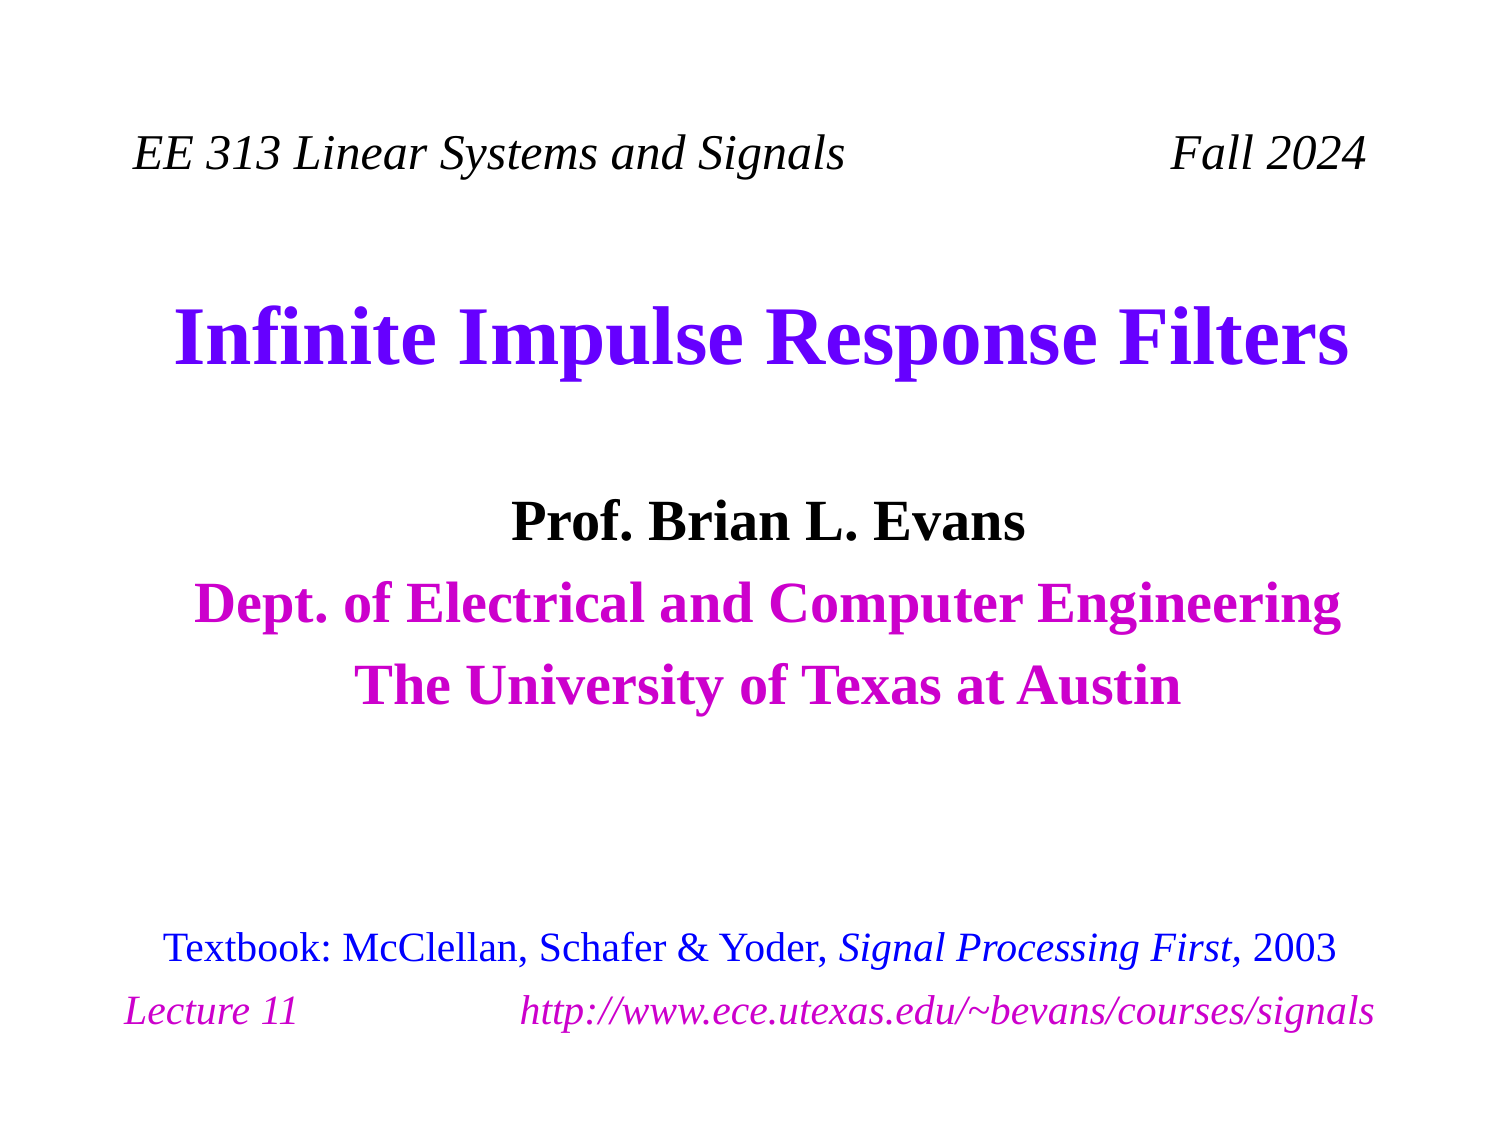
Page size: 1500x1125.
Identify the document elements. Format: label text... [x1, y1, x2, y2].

subtitle Prof. Brian L. Evans Dept. of Electrical and Computer Engineering The University of Texas at Austin [137, 474, 1400, 763]
text_box Lecture 11 http://www.ece.utexas.edu/~bevans/courses/signals [0, 978, 1500, 1040]
title Infinite Impulse Response Filters [125, 237, 1400, 425]
text_box EE 313 Linear Systems and Signals Fall 2024 [0, 112, 1500, 188]
text_box Textbook: McClellan, Schafer & Yoder, Signal Processing First, 2003 [0, 912, 1500, 978]
